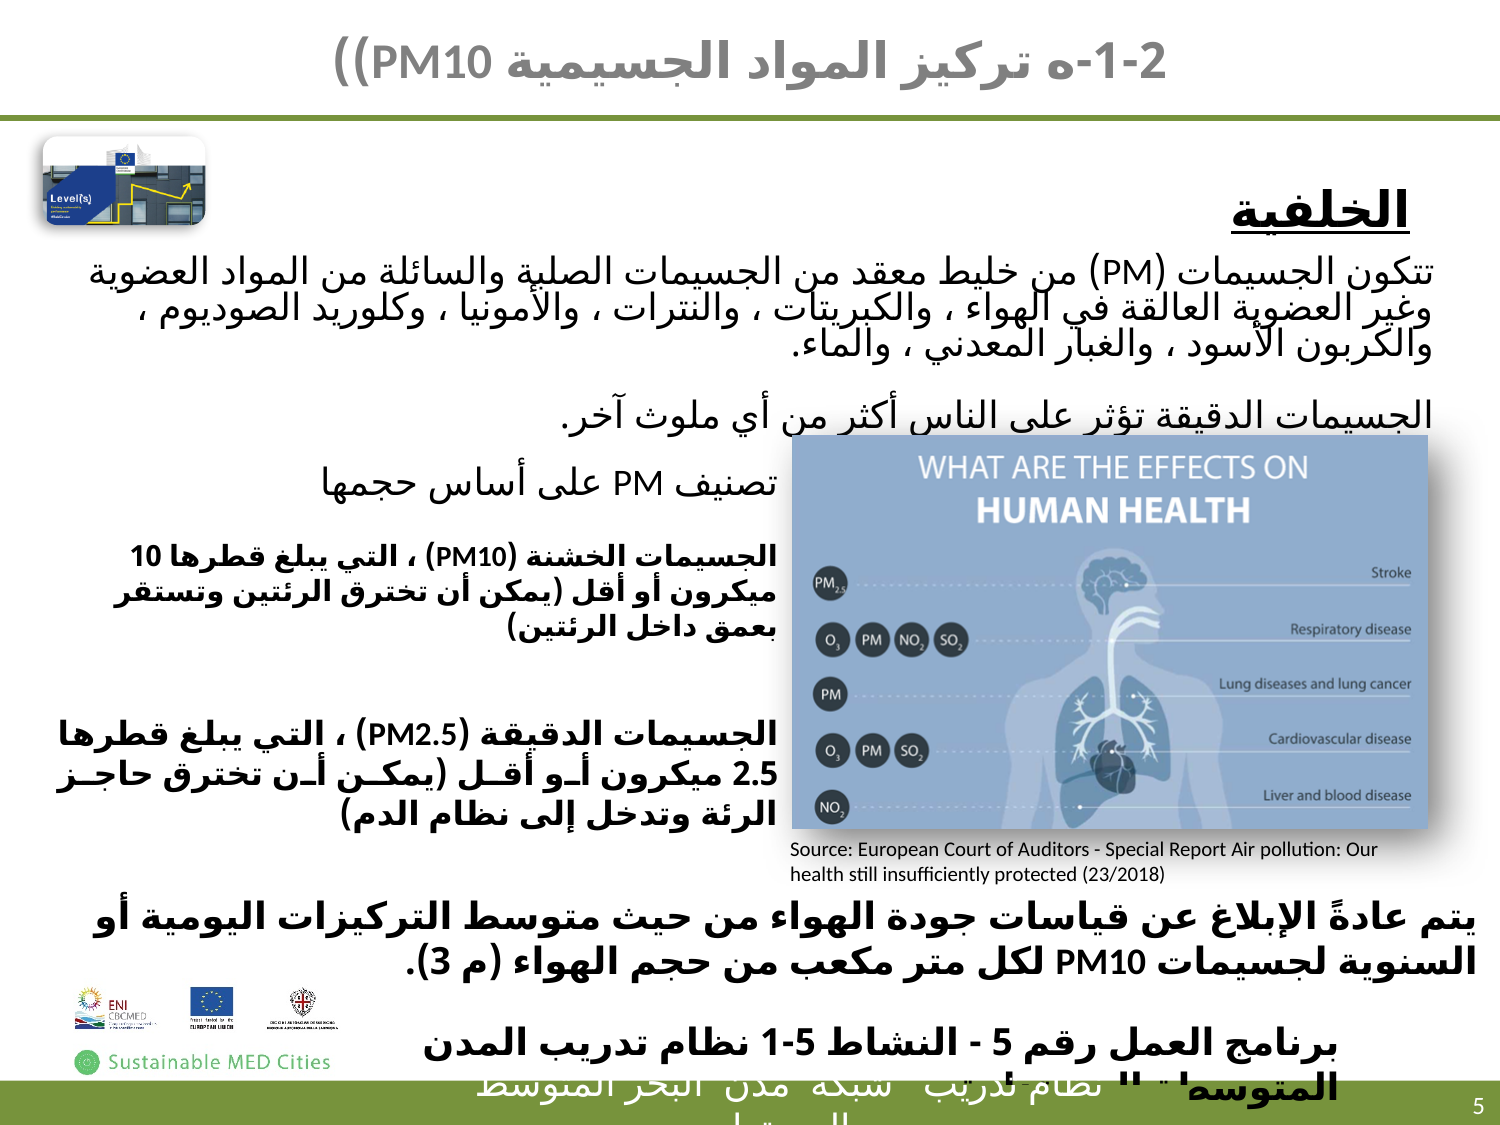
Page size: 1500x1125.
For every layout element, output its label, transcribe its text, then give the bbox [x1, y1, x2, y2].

title 1-2-ه تركيز المواد الجسيمية PM10)) [0, 0, 1500, 117]
text_box الخلفية [74, 169, 1425, 248]
text_box Source: European Court of Auditors - Special Report Air pollution: Our health still insufficiently protected (23/2018) [775, 828, 1425, 893]
picture [42, 136, 206, 226]
text_box تصنيف PM على أساس حجمها الجسيمات الخشنة (PM10) ، التي يبلغ قطرها 10 ميكرون أو أقل (يمكن أن تخترق الرئتين وتستقر بعمق داخل الرئتين) الجسيمات الدقيقة (PM2.5) ، التي يبلغ قطرها 2.5 ميكرون أو أقل (يمكن أن تخترق حاجز الرئة وتدخل إلى نظام الدم) [42, 450, 787, 840]
text_box يتم عادةً الإبلاغ عن قياسات جودة الهواء من حيث متوسط التركيزات اليومية أو السنوية لجسيمات PM10 لكل متر مكعب من حجم الهواء (م 3). [58, 885, 1493, 990]
slide_number 5 [1496, 1074, 1500, 1125]
picture [792, 435, 1428, 829]
picture [62, 990, 330, 1080]
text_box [330, 990, 1493, 1123]
text_box تتكون الجسيمات (PM) من خليط معقد من الجسيمات الصلبة والسائلة من المواد العضوية وغير العضوية العالقة في الهواء ، والكبريتات ، والنترات ، والأمونيا ، وكلوريد الصوديوم ، والكربون الأسود ، والغبار المعدني ، والماء. الجسيمات الدقيقة تؤثر على الناس أكثر من أي ملوث آخر. [42, 248, 1450, 443]
